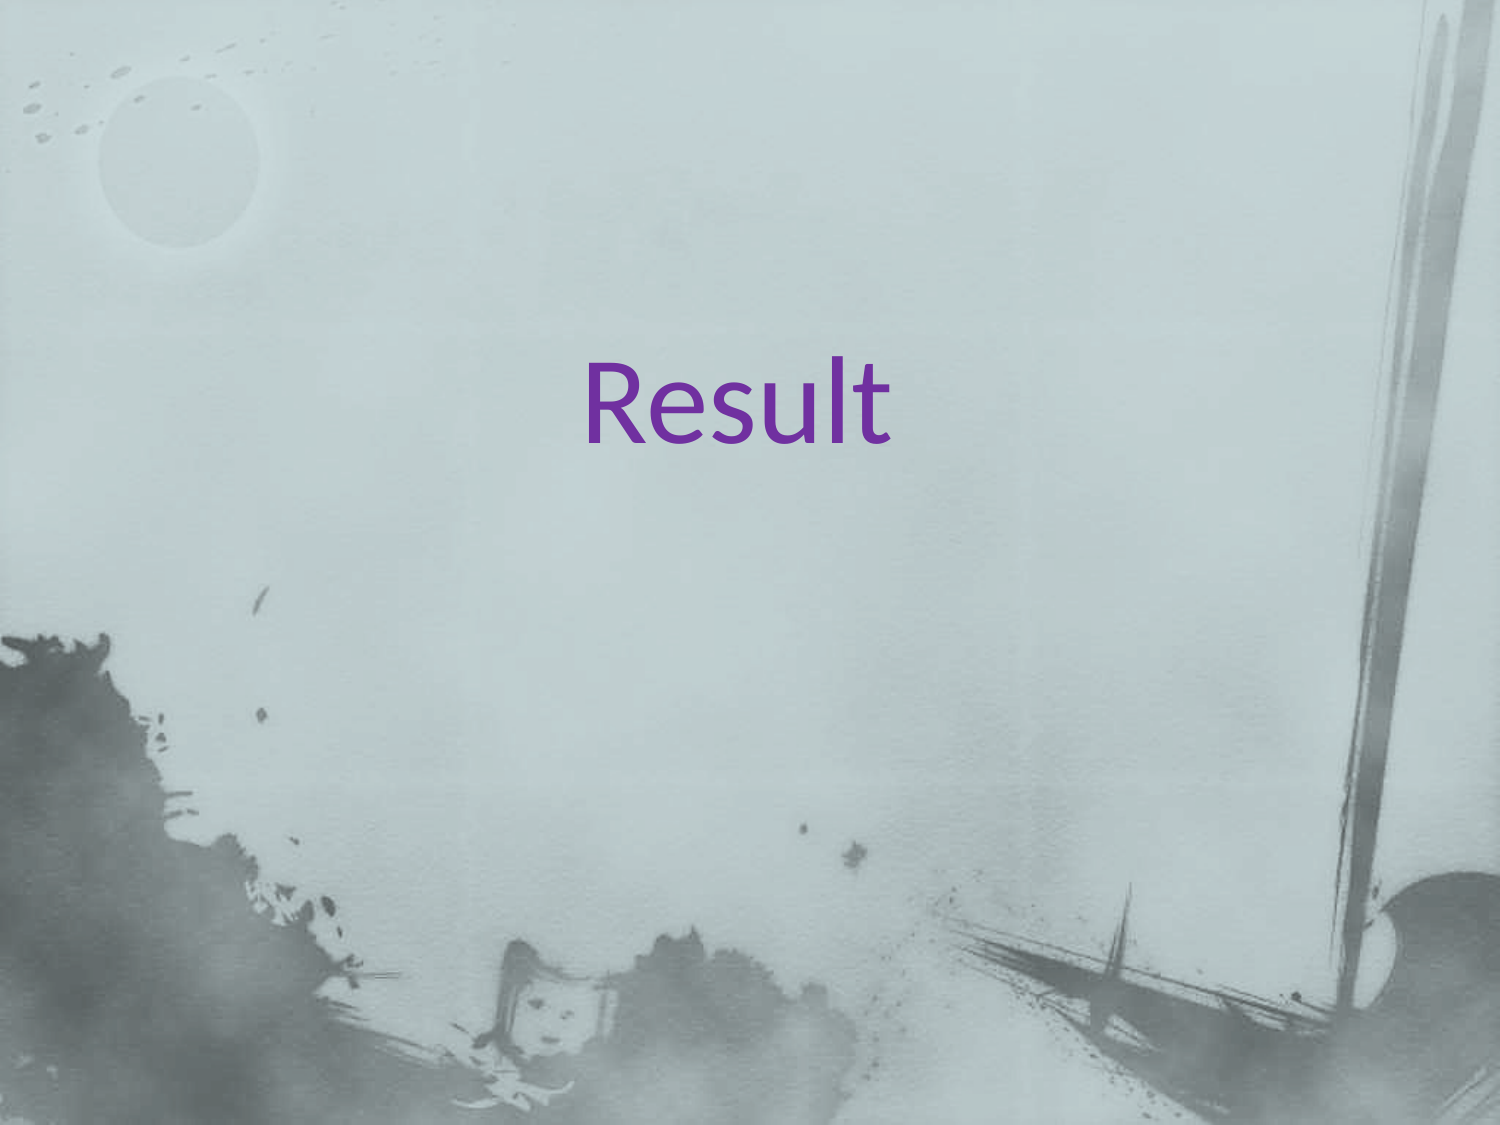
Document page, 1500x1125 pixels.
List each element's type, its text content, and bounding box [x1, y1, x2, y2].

title Result [62, 299, 1413, 488]
